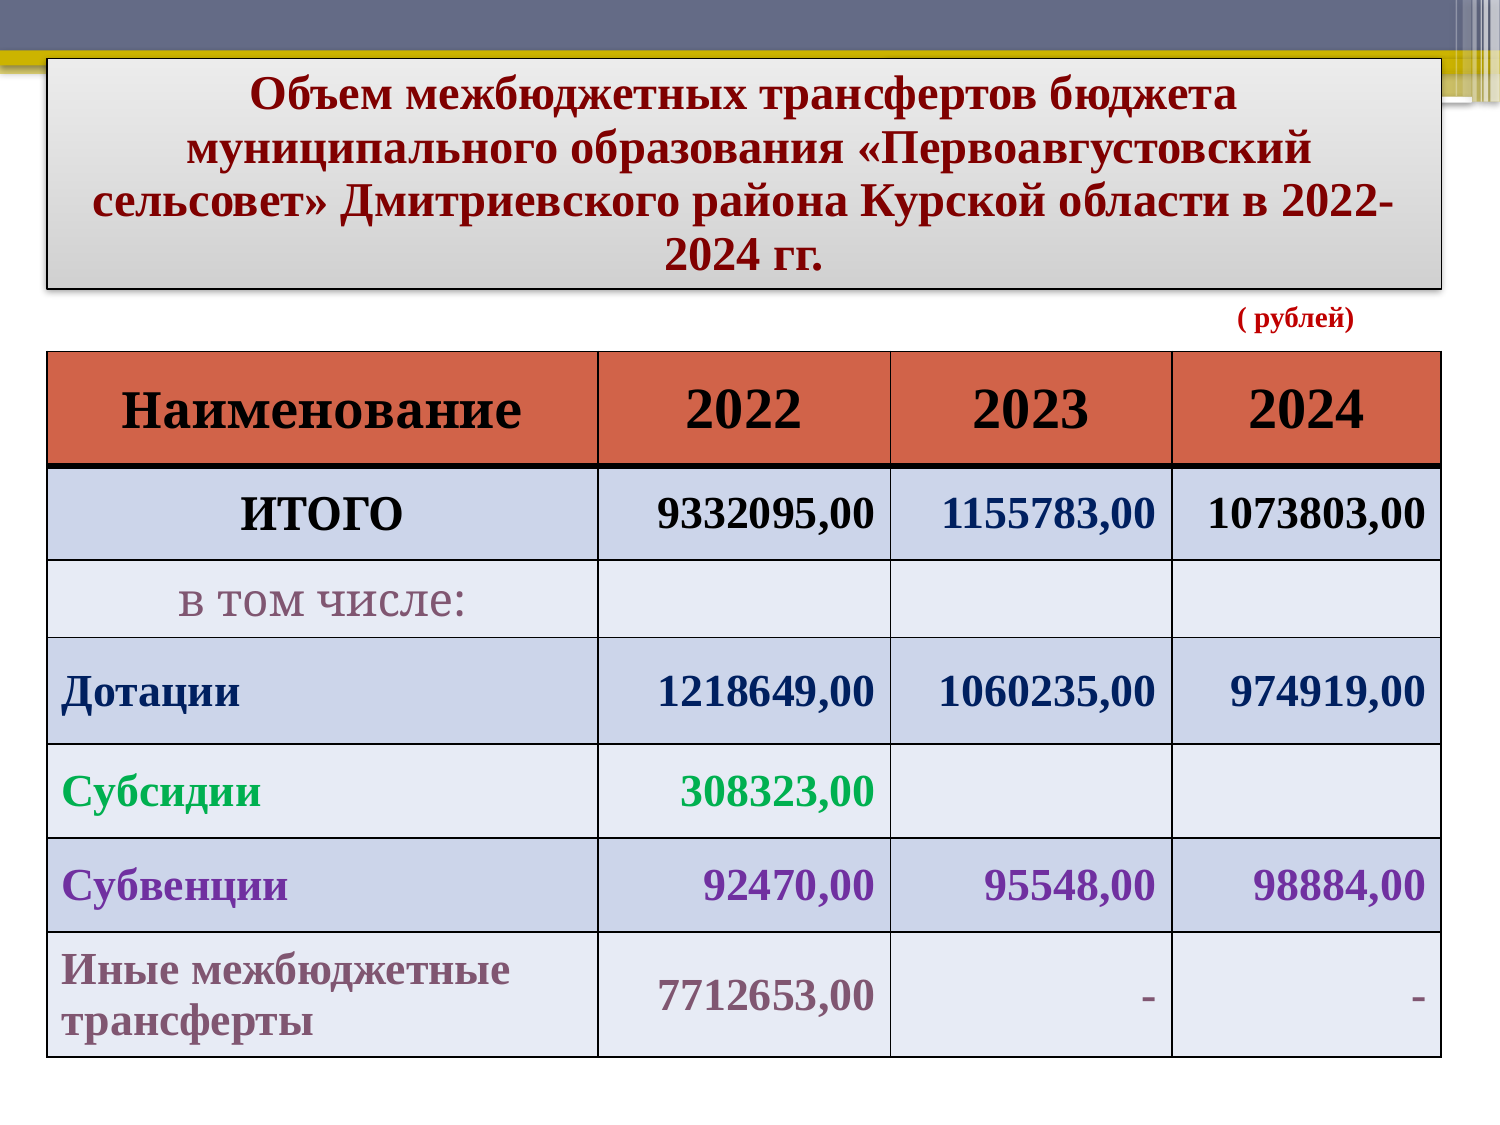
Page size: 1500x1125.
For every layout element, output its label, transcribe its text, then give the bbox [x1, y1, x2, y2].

table_cell 7712653,00 [599, 933, 890, 1056]
table_cell [1173, 561, 1440, 637]
table_header 2024 [1173, 352, 1440, 463]
table_cell 95548,00 [891, 839, 1171, 931]
table_header 2022 [599, 352, 890, 463]
table_cell Субвенции [48, 839, 597, 931]
text_box ( рублей) [1222, 290, 1436, 341]
table_cell 92470,00 [599, 839, 890, 931]
table_cell [1173, 745, 1440, 837]
table_header 2023 [891, 352, 1171, 463]
table_cell [891, 561, 1171, 637]
table_cell [599, 561, 890, 637]
table_cell 1073803,00 [1173, 469, 1440, 559]
table_cell 308323,00 [599, 745, 890, 837]
table_cell - [1173, 933, 1440, 1056]
table_cell Субсидии [48, 745, 597, 837]
table_cell 9332095,00 [599, 469, 890, 559]
table_header Наименование [48, 352, 597, 463]
table_cell 1060235,00 [891, 638, 1171, 743]
table_cell Дотации [48, 638, 597, 743]
table_cell 974919,00 [1173, 638, 1440, 743]
table_cell - [891, 933, 1171, 1056]
table_cell [891, 745, 1171, 837]
table_cell 1155783,00 [891, 469, 1171, 559]
table_cell ИТОГО [48, 469, 597, 559]
title Объем межбюджетных трансфертов бюджета муниципального образования «Первоавгустовский сельсовет» Дмитриевского района Курской области в 2022-2024 гг. [46, 58, 1442, 290]
table_cell Иные межбюджетные трансферты [48, 933, 597, 1056]
table_cell в том числе: [48, 561, 597, 637]
table_cell 98884,00 [1173, 839, 1440, 931]
table_cell 1218649,00 [599, 638, 890, 743]
